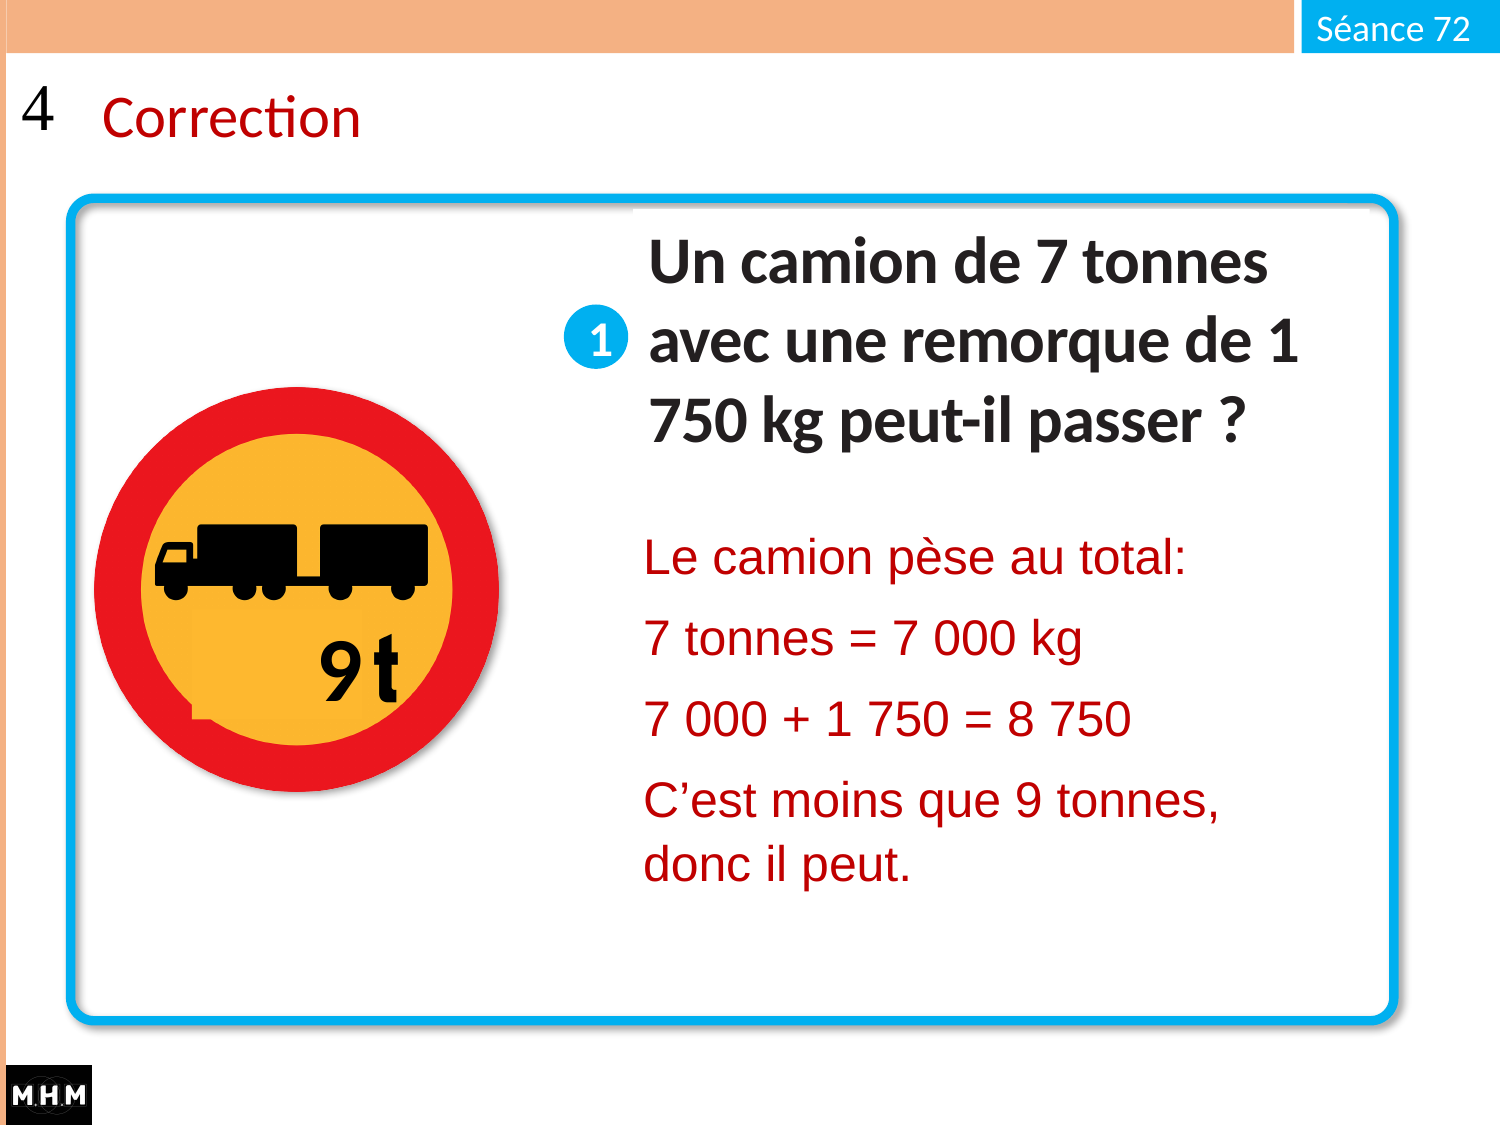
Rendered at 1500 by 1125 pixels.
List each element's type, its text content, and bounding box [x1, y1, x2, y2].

text_box 1 [562, 303, 630, 370]
picture [6, 1065, 92, 1125]
text_box Un camion de 7 tonnes avec une remorque de 1 750 kg peut-il passer ? [633, 208, 1370, 483]
picture [93, 387, 499, 792]
title Correction [87, 32, 1382, 158]
text_box [69, 197, 1395, 1022]
text_box Le camion pèse au total: 7 tonnes = 7 000 kg 7 000 + 1 750 = 8 750 C’est moins que 9 tonnes, donc il peut. [628, 513, 1270, 792]
